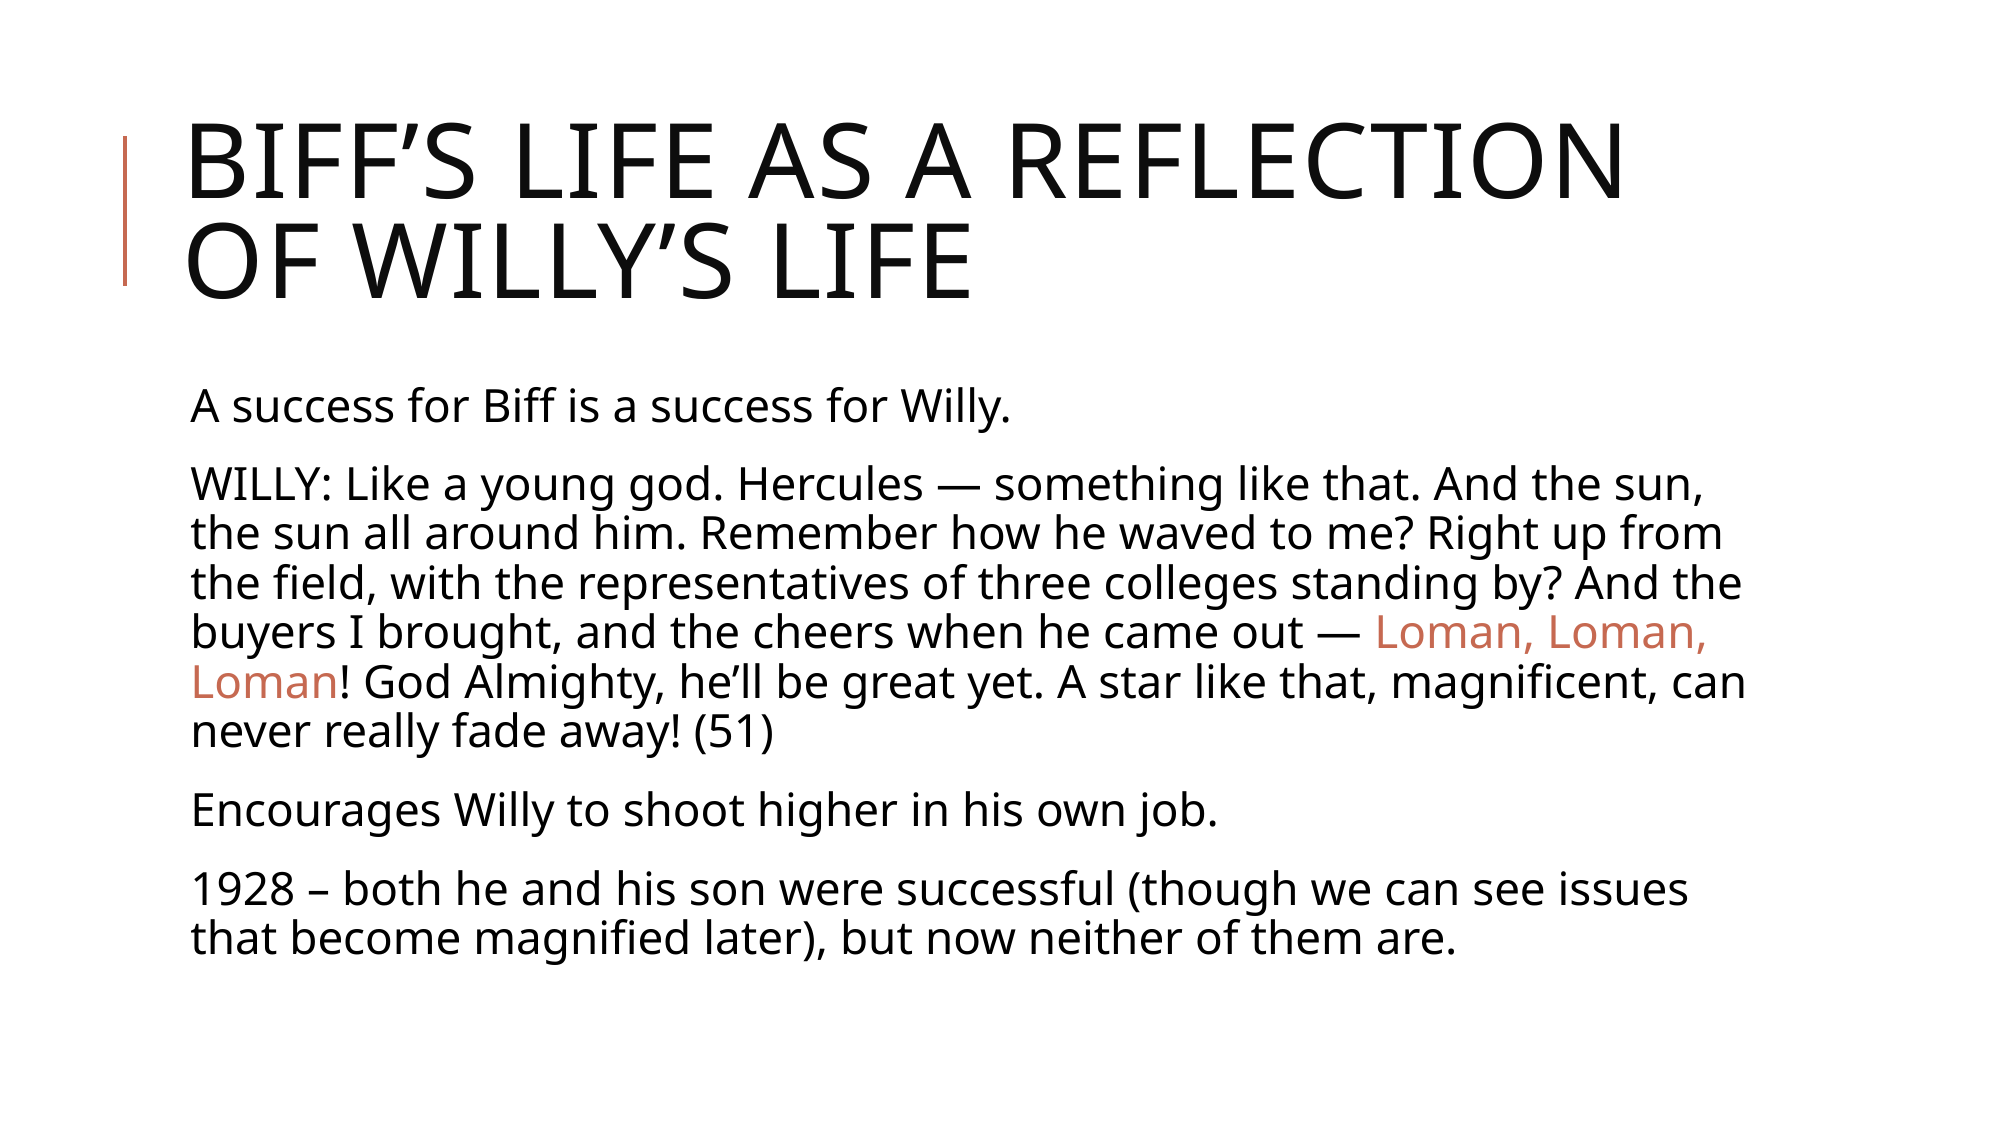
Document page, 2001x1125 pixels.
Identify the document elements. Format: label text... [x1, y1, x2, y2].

title Biff’s life as a reflection of willy’s life [168, 96, 1763, 342]
list A success for Biff is a success for Willy. WILLY: Like a young god. Hercules — something like that. And the sun, the sun all around him. Remember how he waved to me? Right up from the field, with the representatives of three colleges standing by? And the buyers I brought, and the cheers when he came out — Loman, Loman, Loman! God Almighty, he’ll be great yet. A star like that, magnificent, can never really fade away! (51) Encourages Willy to shoot higher in his own job. 1928 – both he and his son were successful (though we can see issues that become magnified later), but now neither of them are. [168, 375, 1763, 1035]
